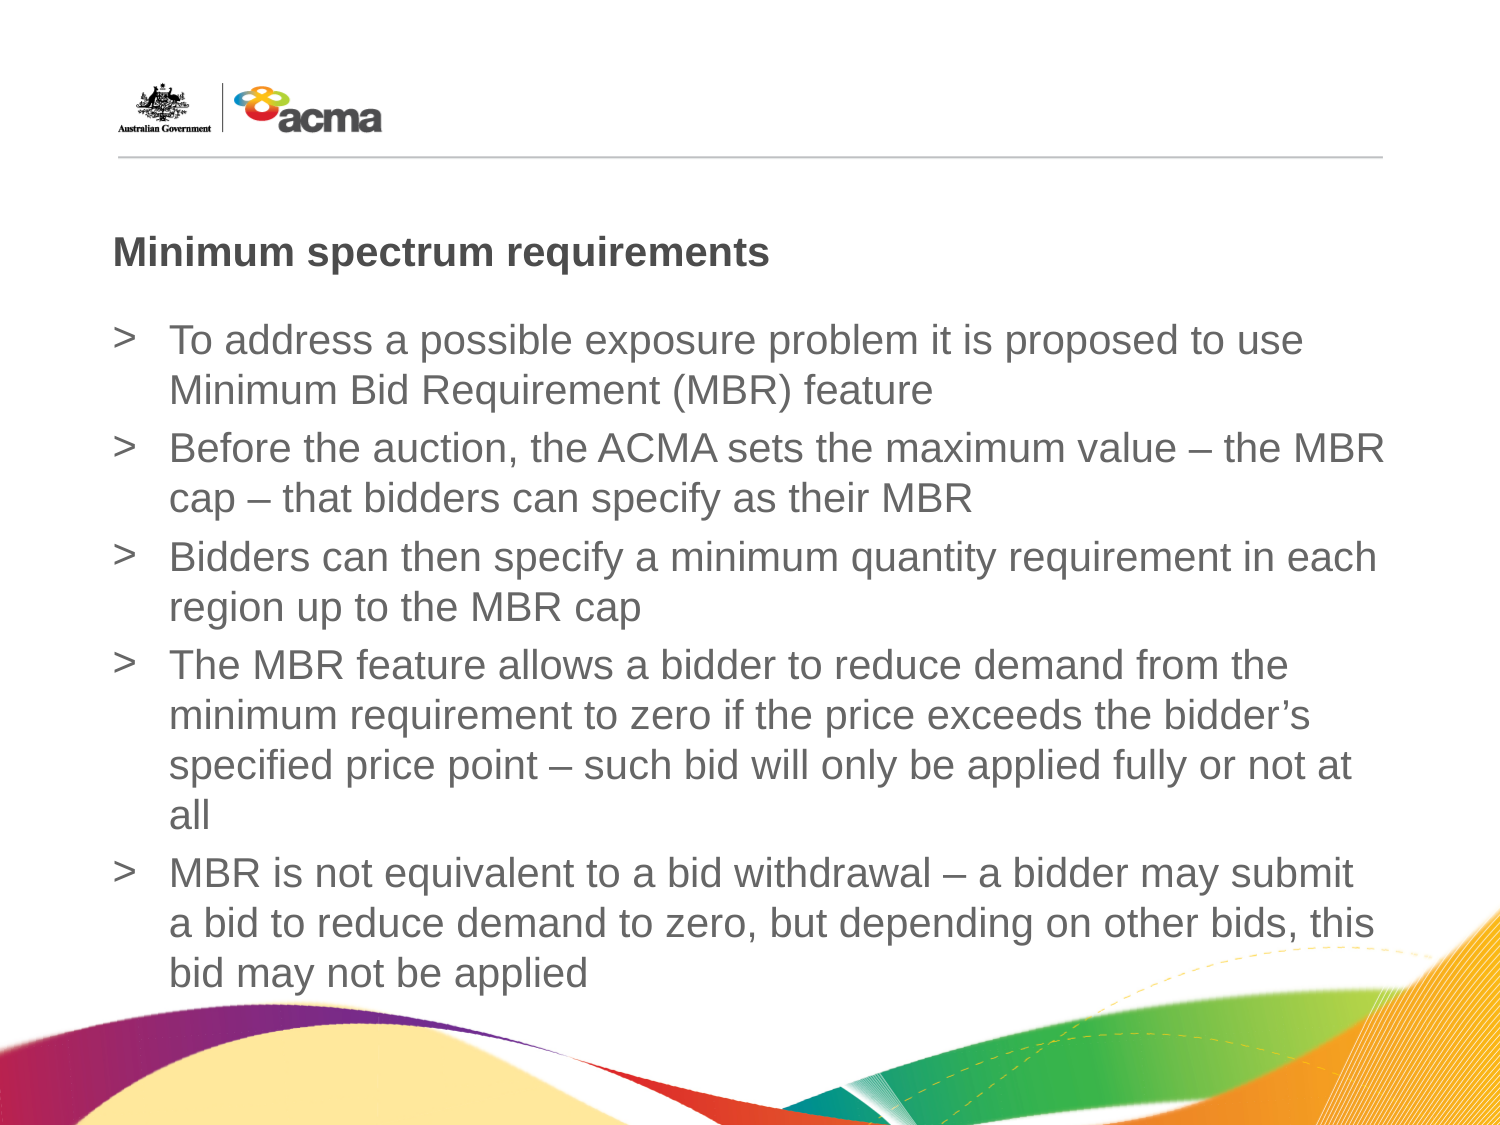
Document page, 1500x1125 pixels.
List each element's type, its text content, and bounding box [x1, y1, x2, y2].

title Minimum spectrum requirements [112, 224, 1388, 300]
picture [0, 0, 1500, 1125]
list To address a possible exposure problem it is proposed to use Minimum Bid Requirement (MBR) feature Before the auction, the ACMA sets the maximum value – the MBR cap – that bidders can specify as their MBR Bidders can then specify a minimum quantity requirement in each region up to the MBR cap The MBR feature allows a bidder to reduce demand from the minimum requirement to zero if the price exceeds the bidder’s specified price point – such bid will only be applied fully or not at all MBR is not equivalent to a bid withdrawal – a bidder may submit a bid to reduce demand to zero, but depending on other bids, this bid may not be applied [112, 312, 1388, 913]
